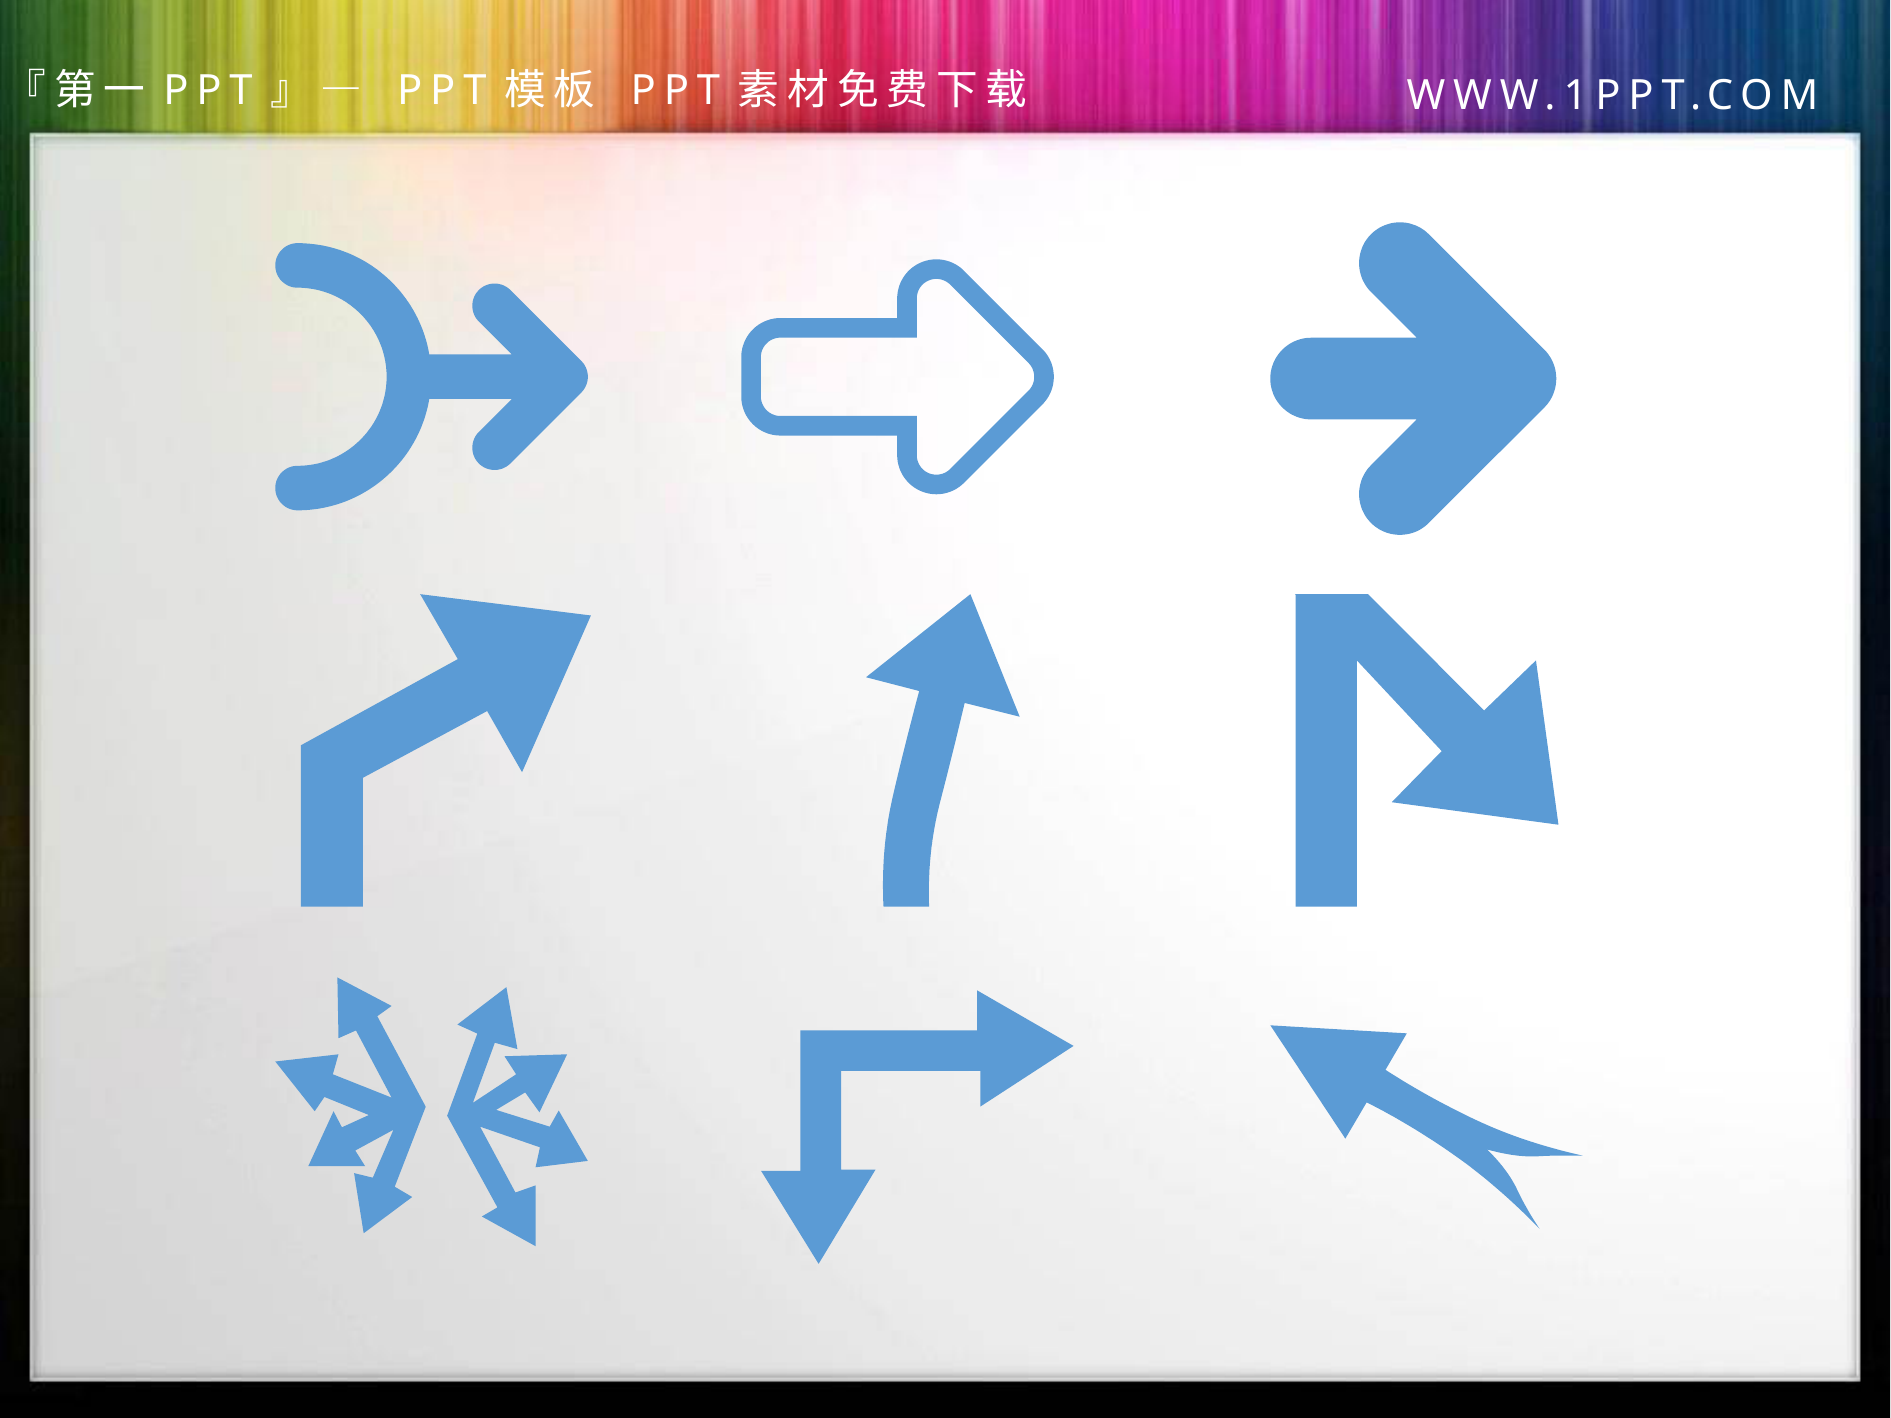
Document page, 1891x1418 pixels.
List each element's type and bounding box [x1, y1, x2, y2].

text_box [761, 990, 1074, 1264]
text_box [300, 594, 591, 907]
text_box [275, 243, 588, 511]
picture [0, 0, 1891, 1418]
text_box [1270, 222, 1557, 535]
text_box [1270, 1025, 1583, 1229]
text_box [1294, 594, 1559, 907]
text_box [447, 987, 588, 1247]
text_box [275, 977, 426, 1234]
text_box [866, 594, 1020, 907]
text_box [741, 259, 1054, 495]
